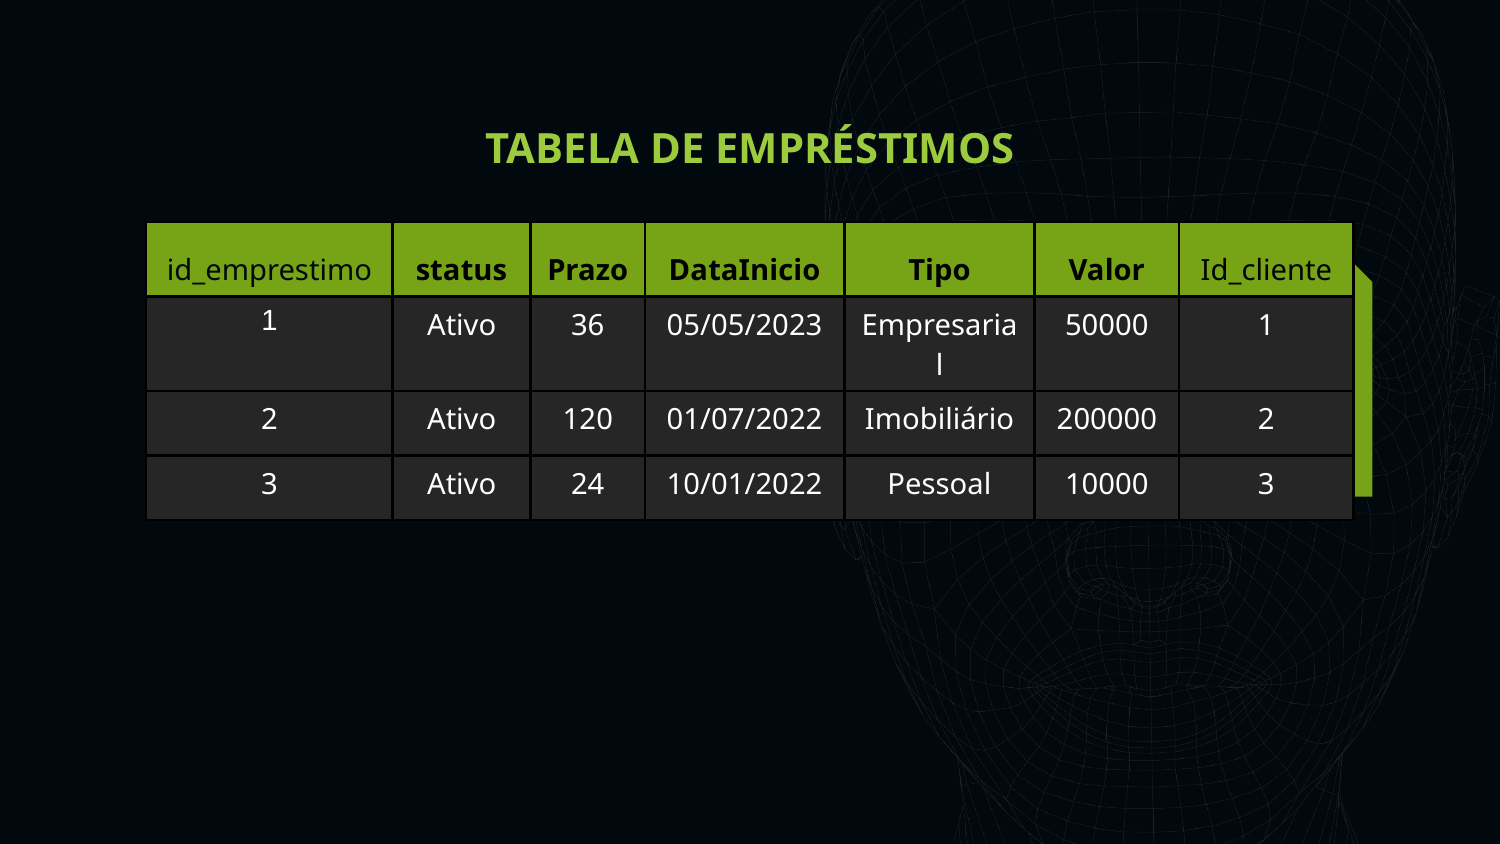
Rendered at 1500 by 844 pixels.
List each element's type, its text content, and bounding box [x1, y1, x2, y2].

table_header status [394, 223, 529, 295]
table_cell Ativo [394, 298, 529, 390]
table_cell 3 [147, 457, 391, 519]
text_box TABELA DE EMPRÉSTIMOS [207, 106, 1293, 187]
text_box [1355, 264, 1373, 497]
table_cell Imobiliário [846, 392, 1033, 454]
table_cell 36 [532, 298, 644, 390]
table_cell 10/01/2022 [646, 457, 843, 519]
table_cell 1 [147, 298, 391, 390]
table_cell 10000 [1036, 457, 1178, 519]
table_cell 24 [532, 457, 644, 519]
table_cell 2 [147, 392, 391, 454]
table_cell 3 [1180, 457, 1352, 519]
table_cell 1 [1180, 298, 1352, 390]
table_cell 05/05/2023 [646, 298, 843, 390]
table_header Prazo [532, 223, 644, 295]
table_cell 50000 [1036, 298, 1178, 390]
table_cell Pessoal [846, 457, 1033, 519]
table_header Tipo [846, 223, 1033, 295]
table_cell 2 [1180, 392, 1352, 454]
table_header Valor [1036, 223, 1178, 295]
table_header DataInicio [646, 223, 843, 295]
table_cell Ativo [394, 392, 529, 454]
table_header Id_cliente [1180, 223, 1352, 295]
table_cell 01/07/2022 [646, 392, 843, 454]
table_cell Ativo [394, 457, 529, 519]
table_cell Empresarial [846, 298, 1033, 390]
table_cell 120 [532, 392, 644, 454]
table_header id_emprestimo [147, 223, 391, 295]
table_cell 200000 [1036, 392, 1178, 454]
